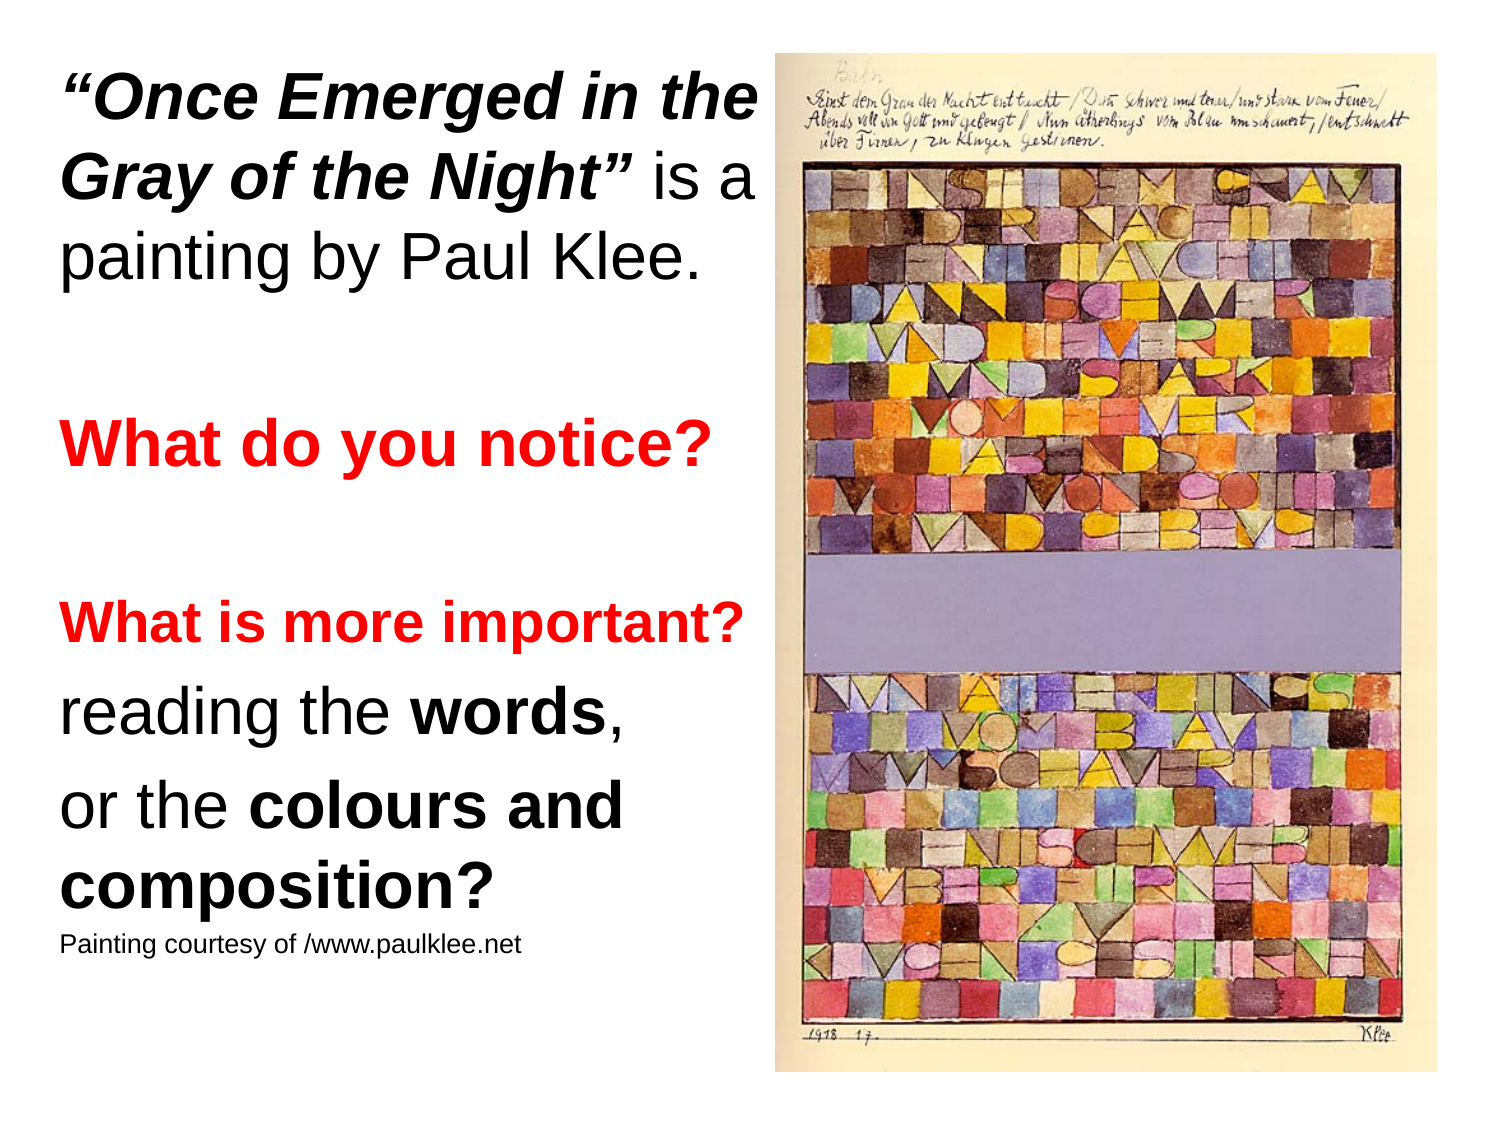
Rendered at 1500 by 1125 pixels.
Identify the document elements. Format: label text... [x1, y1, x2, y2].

list “Once Emerged in the Gray of the Night” is a painting by Paul Klee. What do you notice? What is more important? reading the words, or the colours and composition? Painting courtesy of /www.paulklee.net [44, 45, 776, 1005]
picture [775, 52, 1437, 1072]
